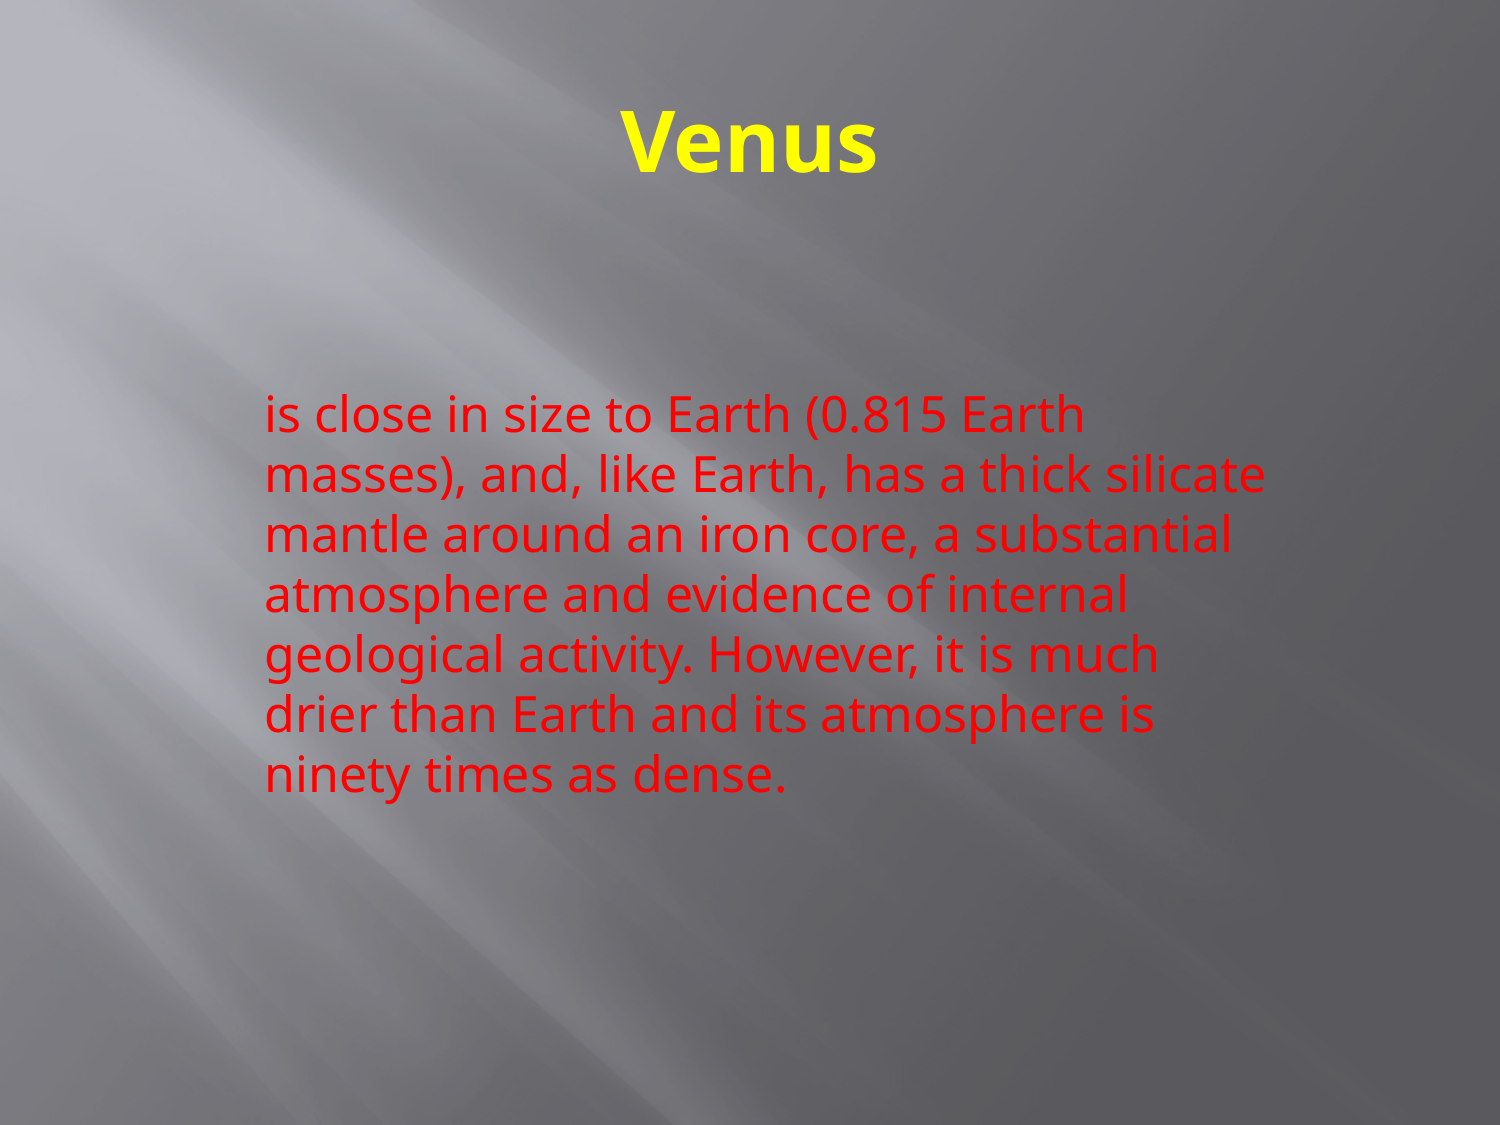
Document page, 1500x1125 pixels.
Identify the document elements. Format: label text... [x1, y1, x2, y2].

text_box is close in size to Earth (0.815 Earth masses), and, like Earth, has a thick silicate mantle around an iron core, a substantial atmosphere and evidence of internal geological activity. However, it is much drier than Earth and its atmosphere is ninety times as dense. [249, 374, 1288, 810]
title Venus [75, 45, 1425, 233]
